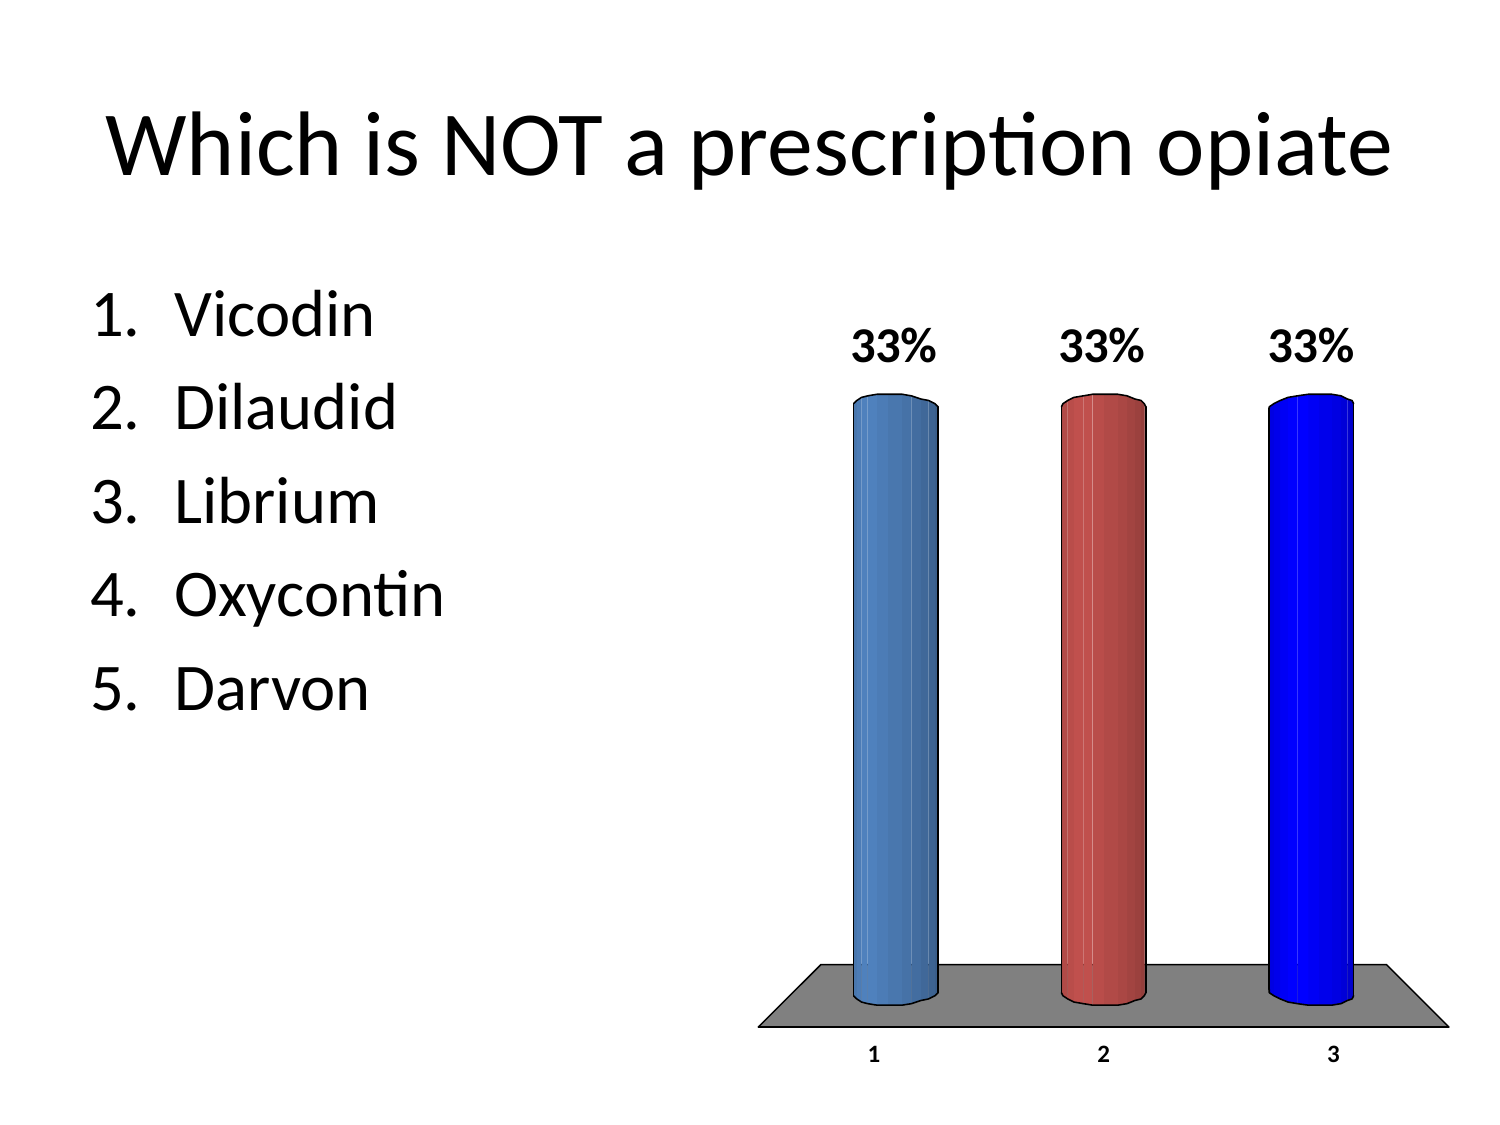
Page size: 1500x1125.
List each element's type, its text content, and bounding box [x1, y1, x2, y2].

title Which is NOT a prescription opiate [75, 45, 1425, 233]
list Vicodin Dilaudid Librium Oxycontin Darvon [75, 262, 750, 1005]
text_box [739, 270, 1490, 1115]
